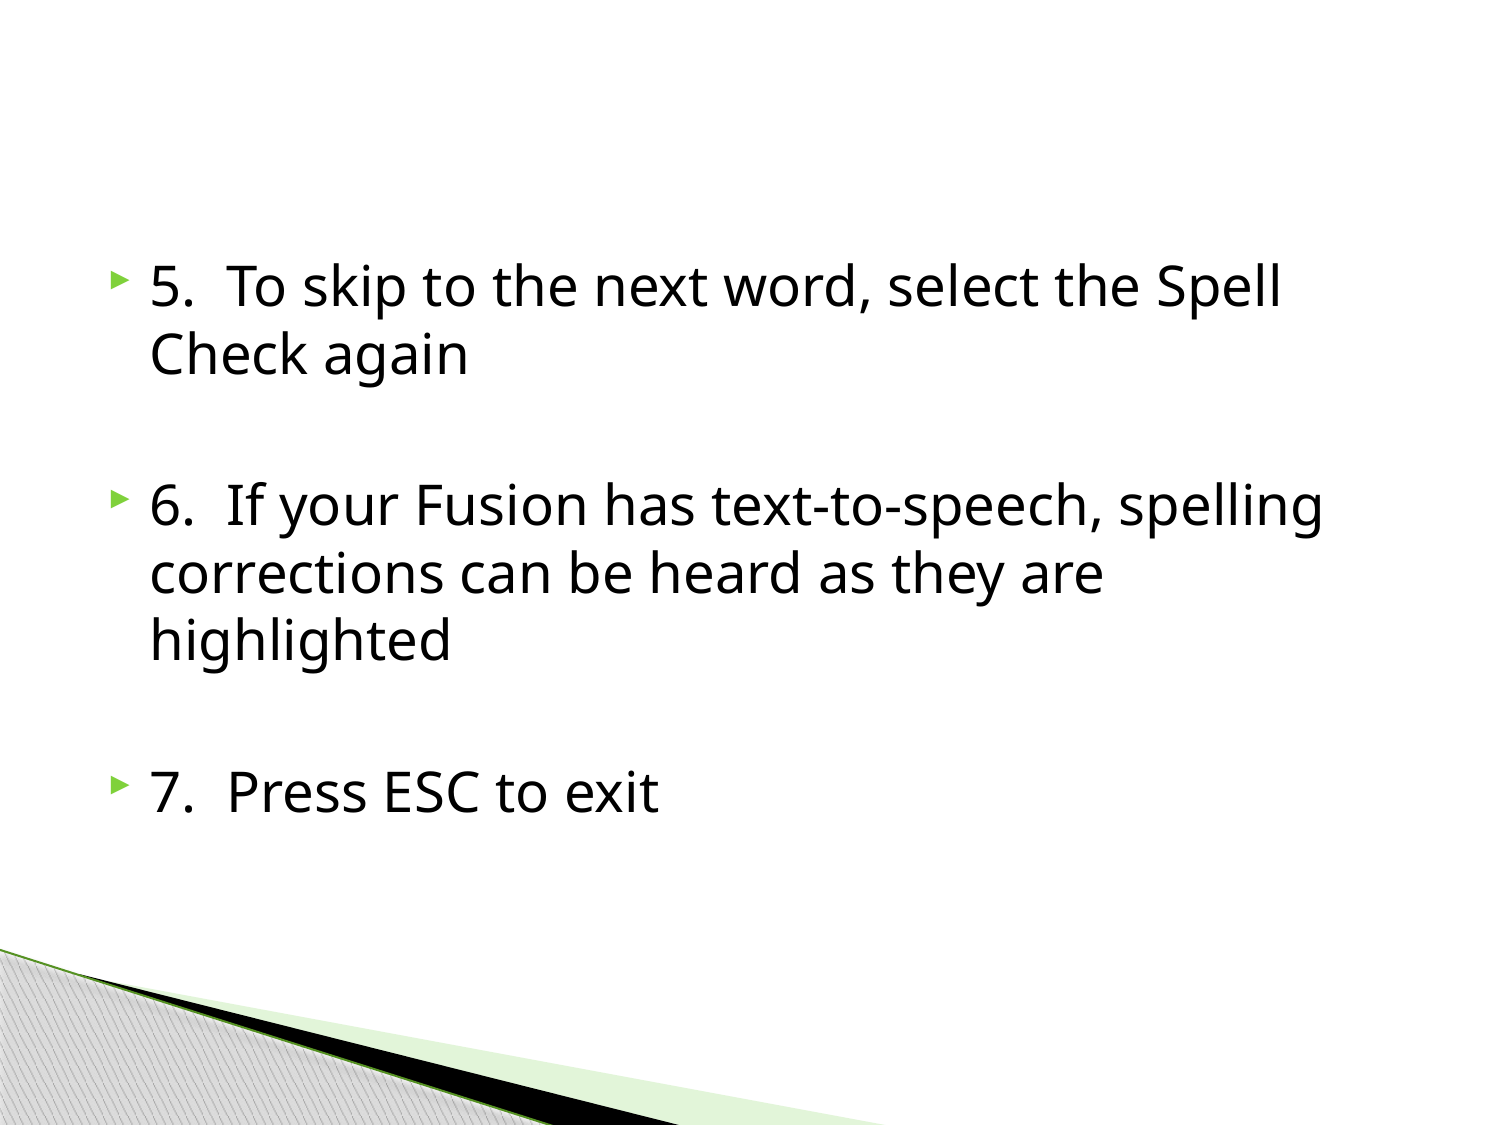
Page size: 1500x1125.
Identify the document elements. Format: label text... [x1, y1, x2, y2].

list 5. To skip to the next word, select the Spell Check again 6. If your Fusion has text-to-speech, spelling corrections can be heard as they are highlighted 7. Press ESC to exit [75, 243, 1425, 986]
